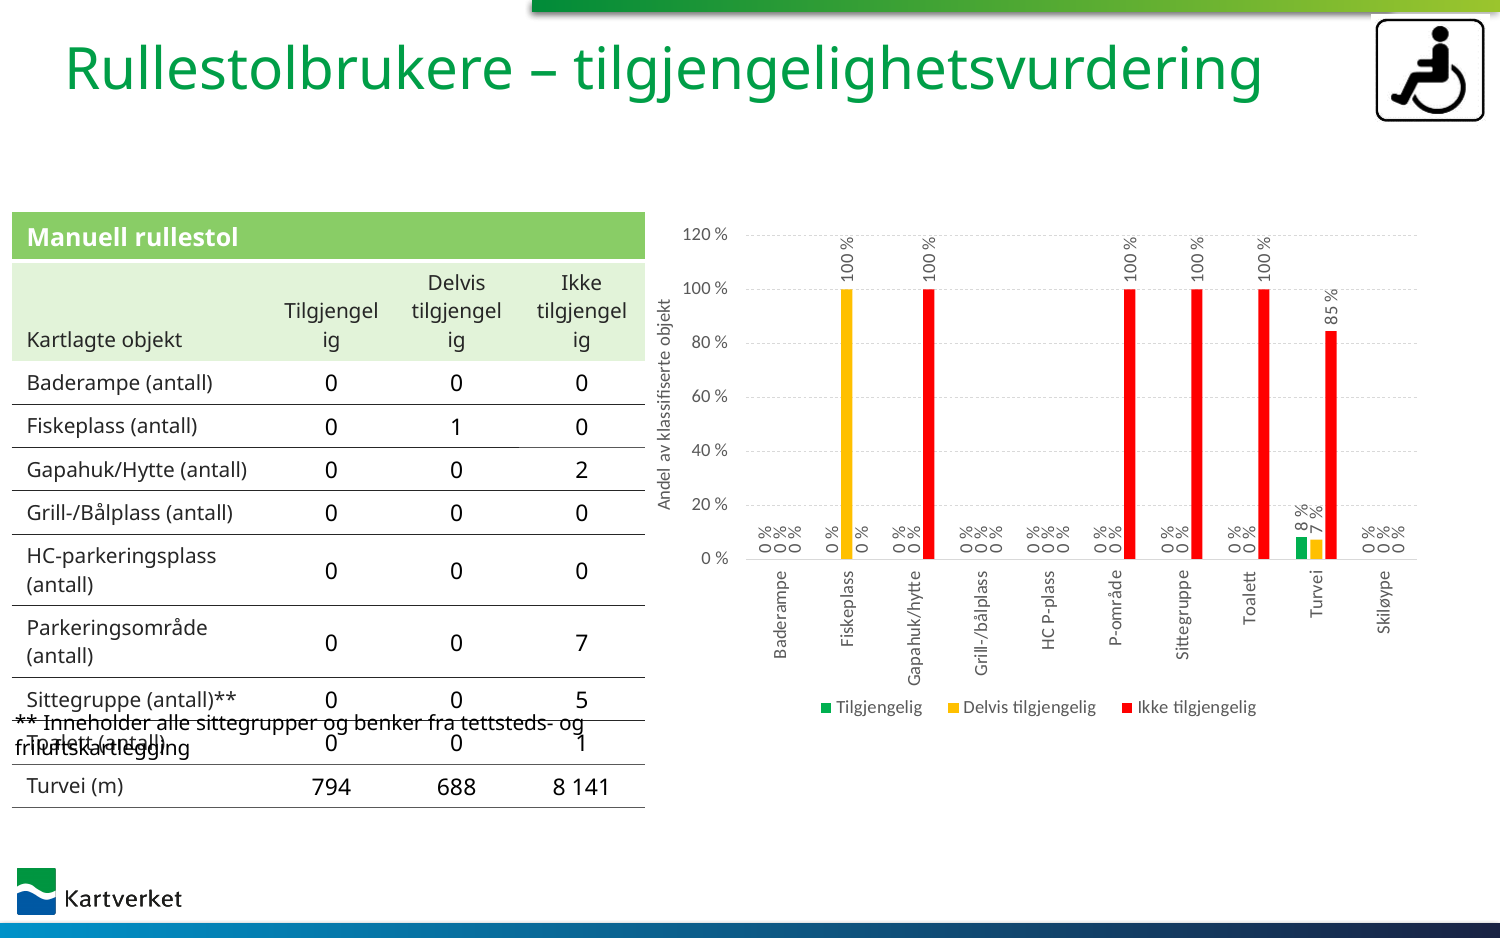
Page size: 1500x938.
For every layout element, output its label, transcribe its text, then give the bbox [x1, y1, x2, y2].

table_cell HC-parkeringsplass (antall) [12, 535, 269, 605]
table_cell 688 [394, 768, 519, 807]
table_cell 0 [269, 535, 394, 605]
table_cell 1 [394, 405, 519, 447]
table_cell 0 [269, 405, 394, 447]
table_cell 8 141 [519, 768, 645, 807]
table_cell Ikke tilgjengelig [519, 263, 638, 361]
table_cell Gapahuk/Hytte (antall) [12, 448, 269, 490]
table_cell 0 [394, 535, 519, 605]
table_cell Turvei (m) [12, 768, 269, 807]
table_cell 0 [394, 448, 519, 490]
table_cell Grill-/Bålplass (antall) [12, 491, 269, 534]
table_cell 0 [269, 678, 394, 702]
table_cell 0 [394, 606, 519, 677]
table_cell 0 [519, 535, 638, 605]
table_cell 0 [269, 448, 394, 490]
table_cell 0 [519, 405, 638, 447]
table_cell 0 [269, 606, 394, 677]
text_box ** Inneholder alle sittegrupper og benker fra tettsteds- og friluftskartlegging [0, 702, 745, 768]
picture [643, 218, 1427, 728]
table_cell 0 [519, 361, 638, 404]
table_cell Baderampe (antall) [12, 361, 269, 404]
table_cell Parkeringsområde (antall) [12, 606, 269, 677]
table_cell Delvis tilgjengelig [394, 263, 519, 361]
table_cell Sittegruppe (antall)** [12, 678, 269, 702]
table_header Manuell rullestol [12, 212, 645, 259]
table_cell 7 [519, 606, 638, 677]
table_cell 5 [519, 678, 638, 702]
table_cell 2 [519, 448, 638, 490]
table_cell 0 [394, 361, 519, 404]
table_cell 794 [269, 768, 394, 807]
table_cell 0 [269, 361, 394, 404]
table_cell Fiskeplass (antall) [12, 405, 269, 447]
table_cell 0 [394, 678, 519, 702]
table_cell 0 [394, 491, 519, 534]
picture [1371, 13, 1491, 127]
table_cell Tilgjengelig [269, 263, 394, 361]
text_box Rullestolbrukere – tilgjengelighetsvurdering [49, 12, 1372, 109]
table_cell 0 [269, 491, 394, 534]
table_cell Kartlagte objekt [12, 263, 269, 361]
table_cell 0 [519, 491, 638, 534]
